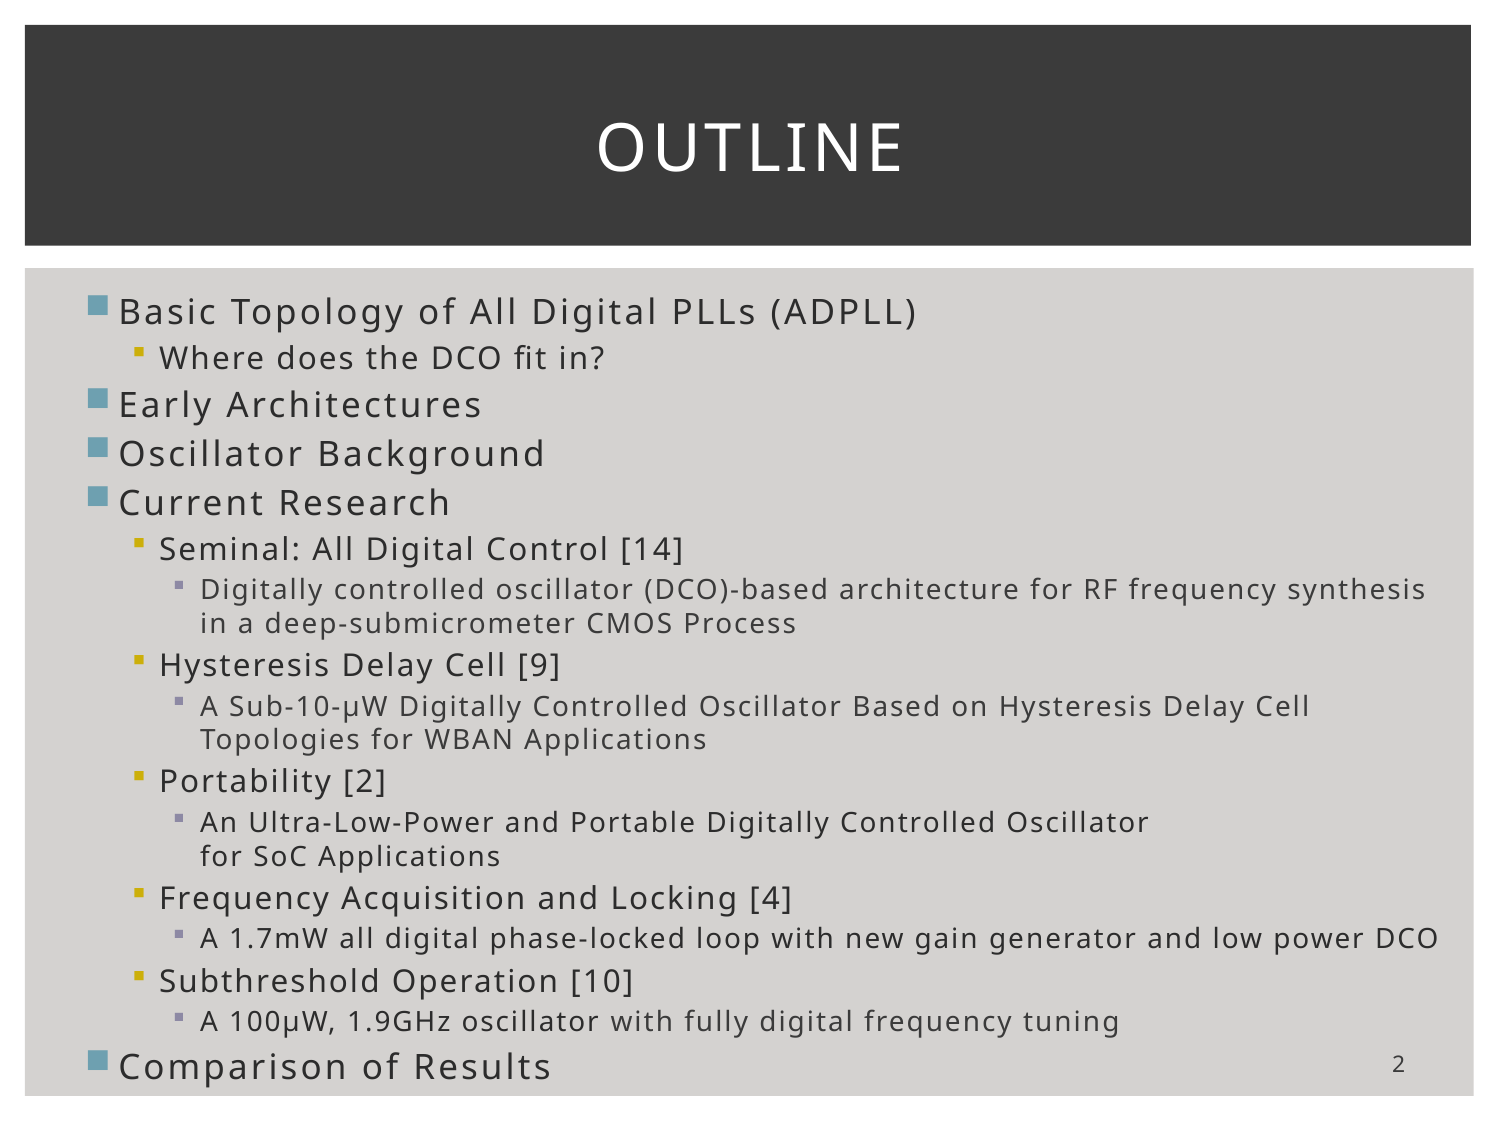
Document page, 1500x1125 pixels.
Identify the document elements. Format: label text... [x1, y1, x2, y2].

title Outline [62, 58, 1438, 232]
list Basic Topology of All Digital PLLs (ADPLL) Where does the DCO fit in? Early Architectures Oscillator Background Current Research Seminal: All Digital Control [14] Digitally controlled oscillator (DCO)-based architecture for RF frequency synthesis in a deep-submicrometer CMOS Process Hysteresis Delay Cell [9] A Sub-10-μW Digitally Controlled Oscillator Based on Hysteresis Delay Cell Topologies for WBAN Applications Portability [2] An Ultra-Low-Power and Portable Digitally Controlled Oscillator for SoC Applications Frequency Acquisition and Locking [4] A 1.7mW all digital phase-locked loop with new gain generator and low power DCO Subthreshold Operation [10] A 100μW, 1.9GHz oscillator with fully digital frequency tuning Comparison of Results [62, 281, 1475, 1100]
slide_number 2 [1349, 1041, 1448, 1089]
